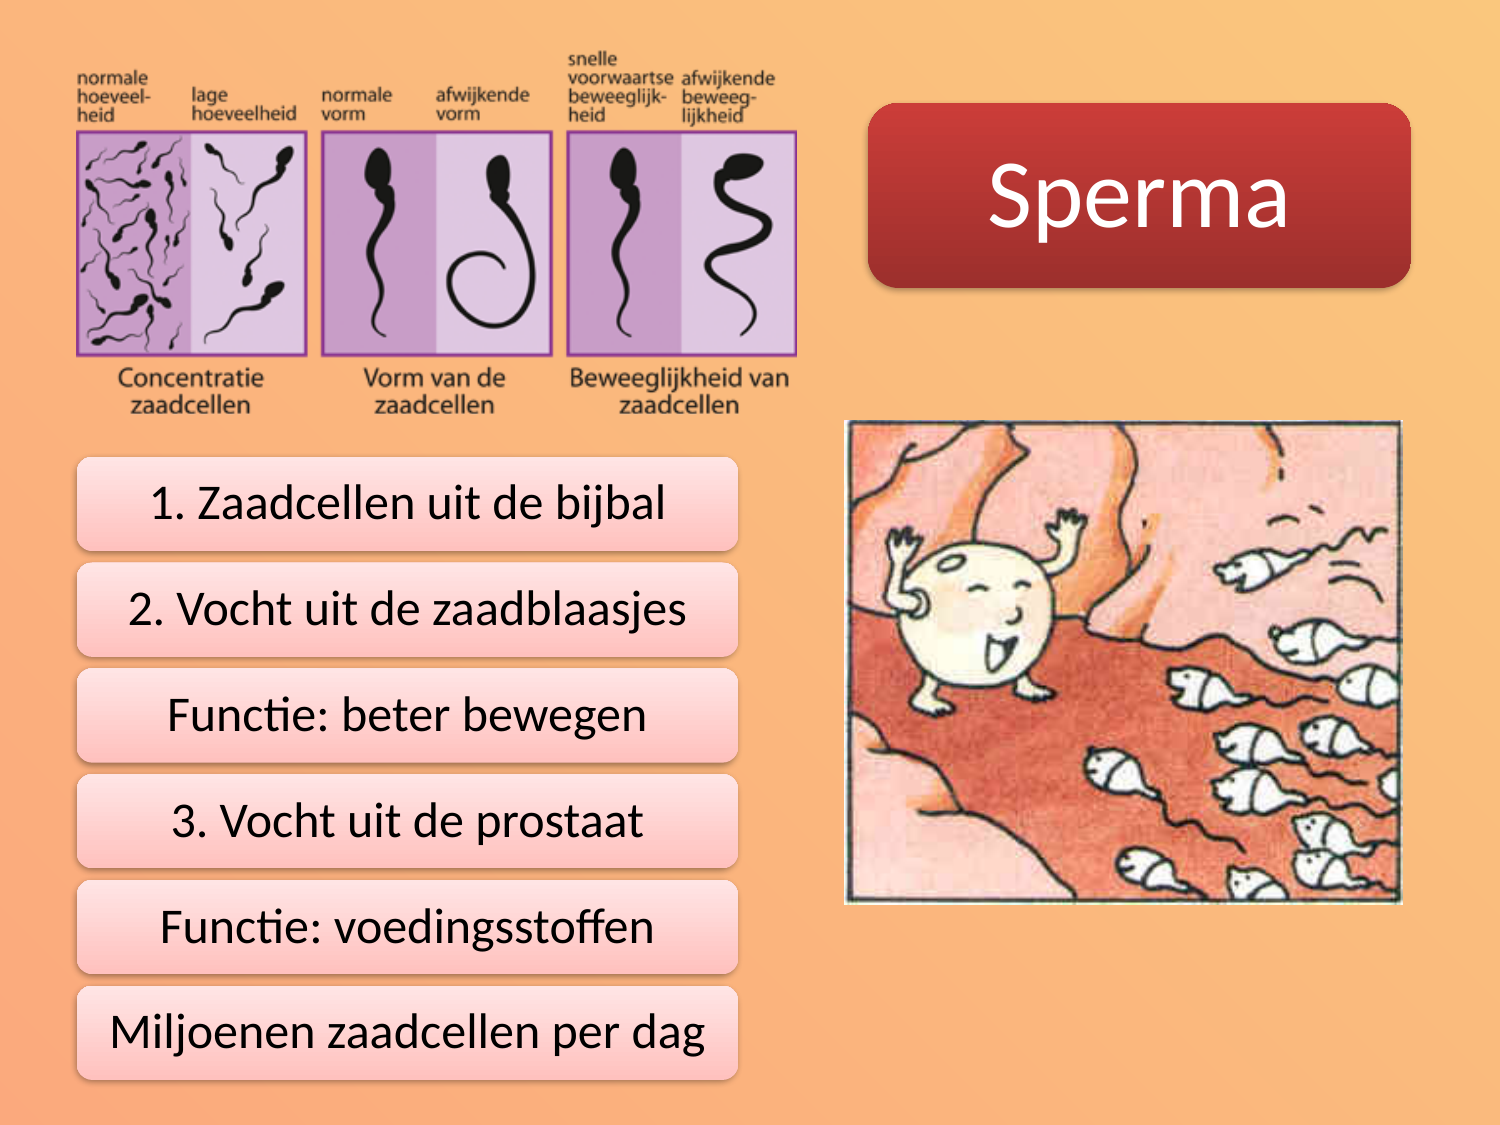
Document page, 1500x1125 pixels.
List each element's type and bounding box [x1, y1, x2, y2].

list [76, 444, 739, 1093]
picture [76, 42, 797, 421]
text_box [867, 101, 1412, 290]
picture [844, 420, 1404, 906]
